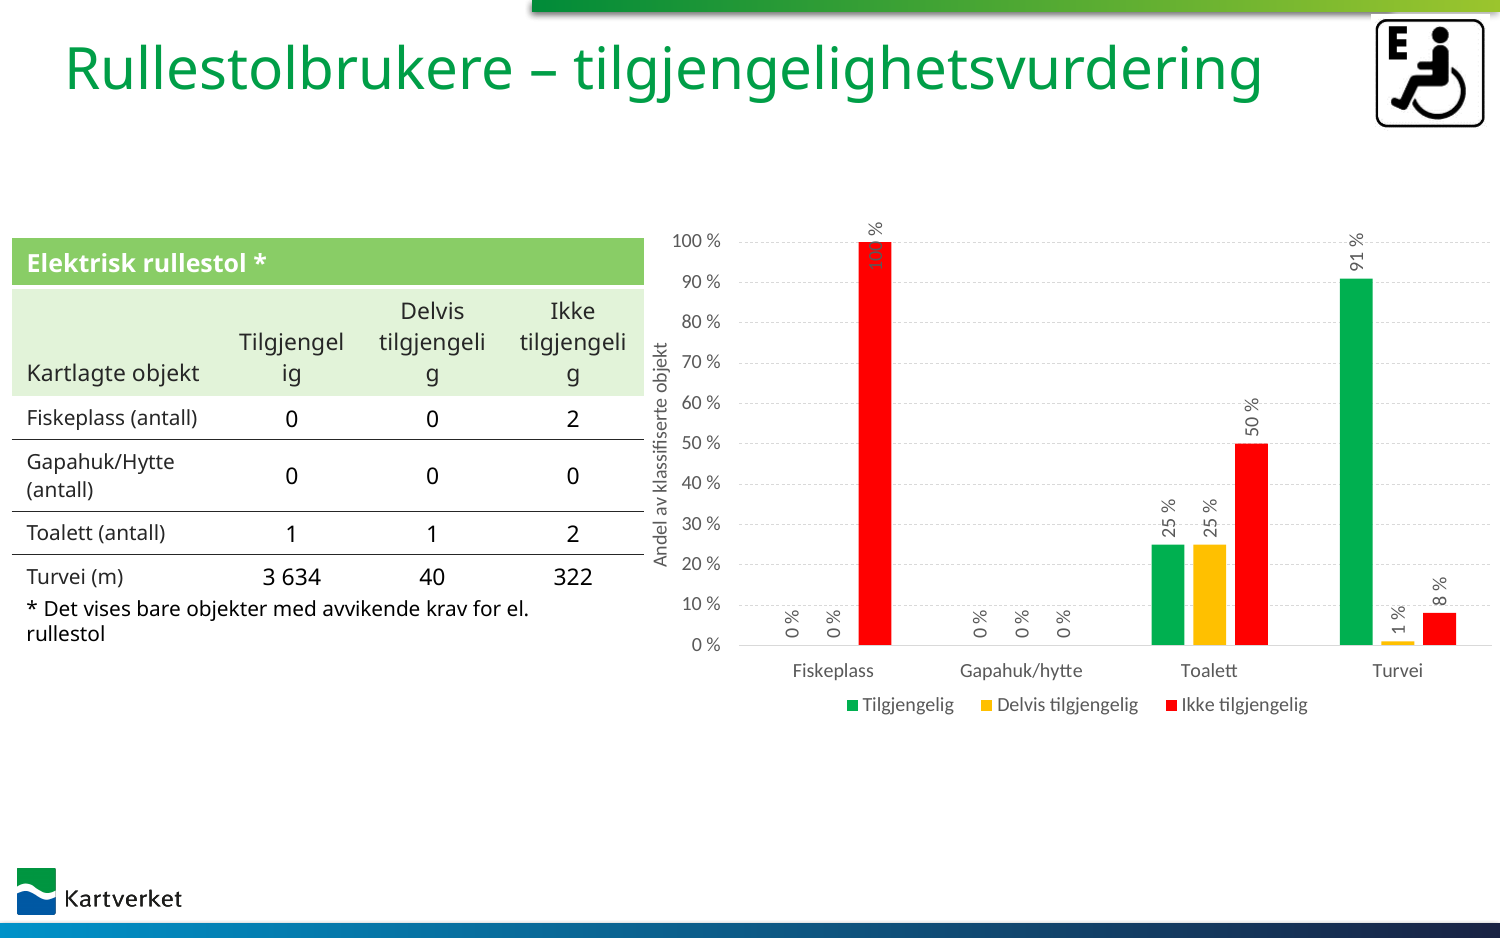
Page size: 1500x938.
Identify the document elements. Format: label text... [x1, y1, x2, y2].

table_cell 1 [362, 512, 503, 554]
table_cell Turvei (m) [12, 555, 222, 588]
table_cell 0 [362, 396, 503, 439]
table_cell 40 [362, 555, 503, 588]
table_cell 0 [362, 440, 503, 511]
table_cell Fiskeplass (antall) [12, 396, 222, 439]
table_cell Toalett (antall) [12, 512, 222, 554]
table_header Elektrisk rullestol * [12, 238, 638, 285]
table_cell Ikke tilgjengelig [503, 289, 638, 396]
table_cell Kartlagte objekt [12, 289, 222, 396]
table_cell 322 [503, 555, 638, 598]
table_cell 2 [503, 512, 638, 554]
table_cell Tilgjengelig [222, 289, 362, 396]
text_box * Det vises bare objekter med avvikende krav for el. rullestol [11, 588, 597, 653]
table_cell 0 [222, 396, 362, 439]
table_cell 0 [503, 440, 638, 511]
table_cell 0 [222, 440, 362, 511]
table_cell Gapahuk/Hytte (antall) [12, 440, 222, 511]
picture [643, 218, 1500, 728]
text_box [1371, 13, 1491, 133]
text_box Rullestolbrukere – tilgjengelighetsvurdering [49, 12, 1372, 109]
table_cell 2 [503, 396, 638, 439]
table_cell 3 634 [222, 555, 362, 588]
table_cell 1 [222, 512, 362, 554]
table_cell Delvis tilgjengelig [362, 289, 503, 396]
